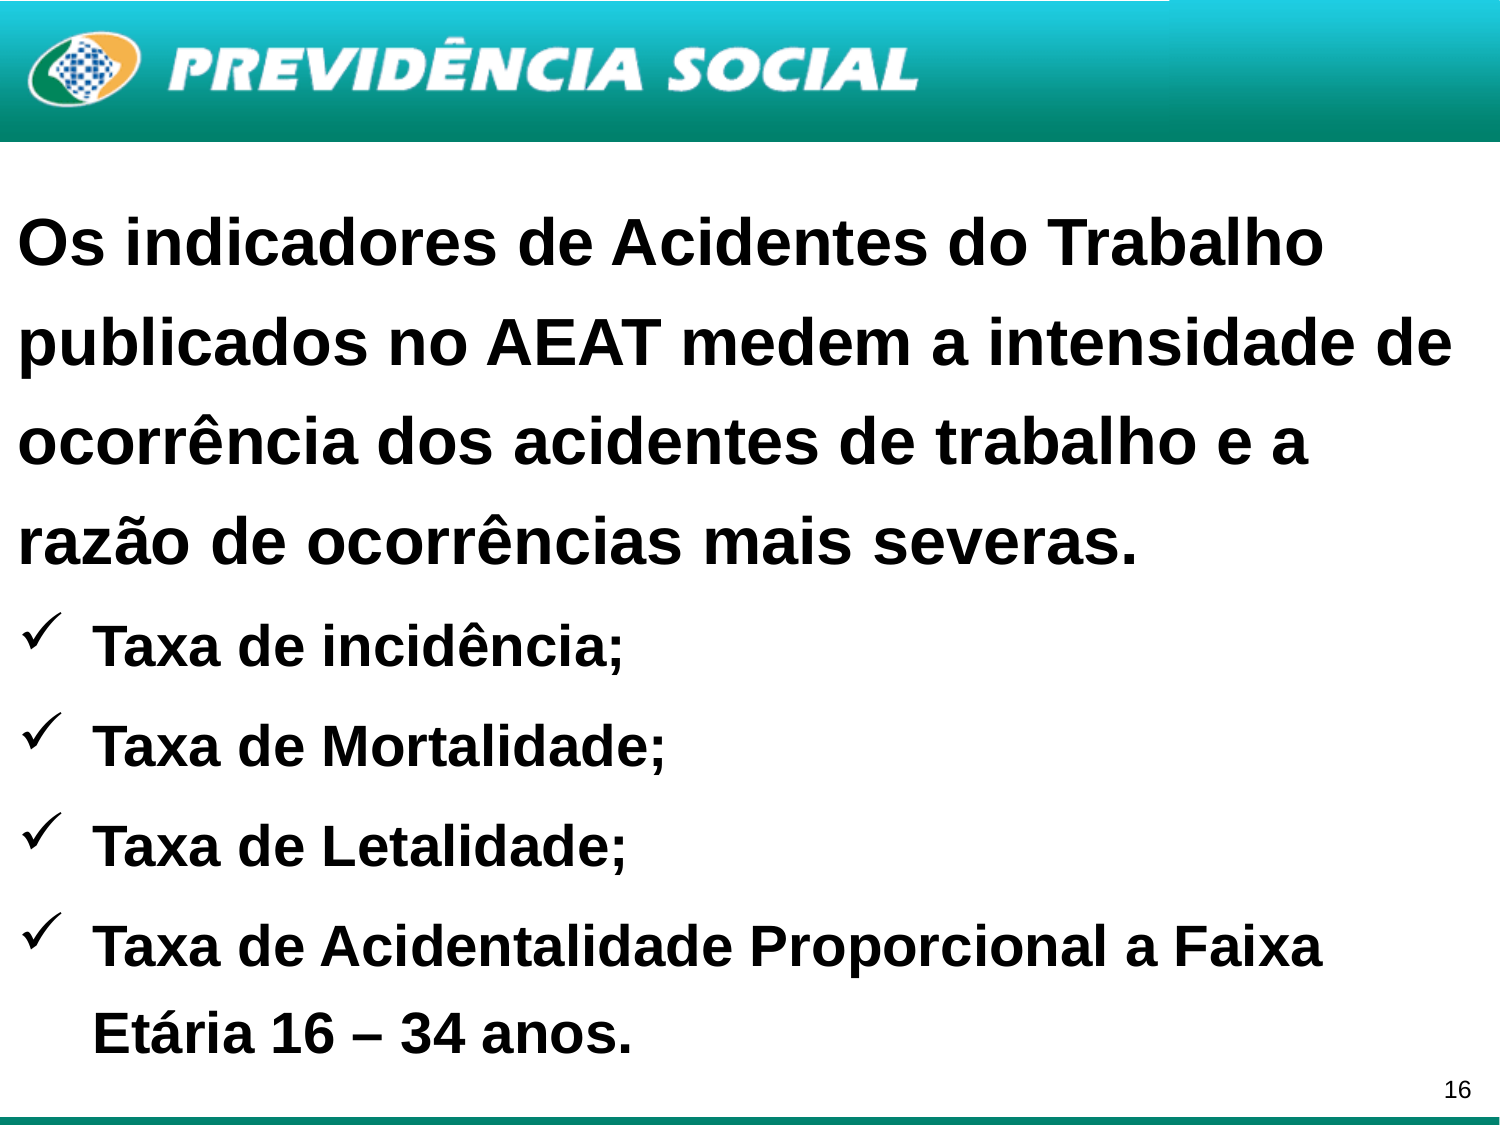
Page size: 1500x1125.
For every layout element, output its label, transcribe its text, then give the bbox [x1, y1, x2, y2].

picture [0, 1117, 1500, 1125]
picture [0, 0, 1500, 142]
text_box Os indicadores de Acidentes do Trabalho publicados no AEAT medem a intensidade de ocorrência dos acidentes de trabalho e a razão de ocorrências mais severas. Taxa de incidência; Taxa de Mortalidade; Taxa de Letalidade; Taxa de Acidentalidade Proporcional a Faixa Etária 16 – 34 anos. [0, 160, 1500, 1072]
